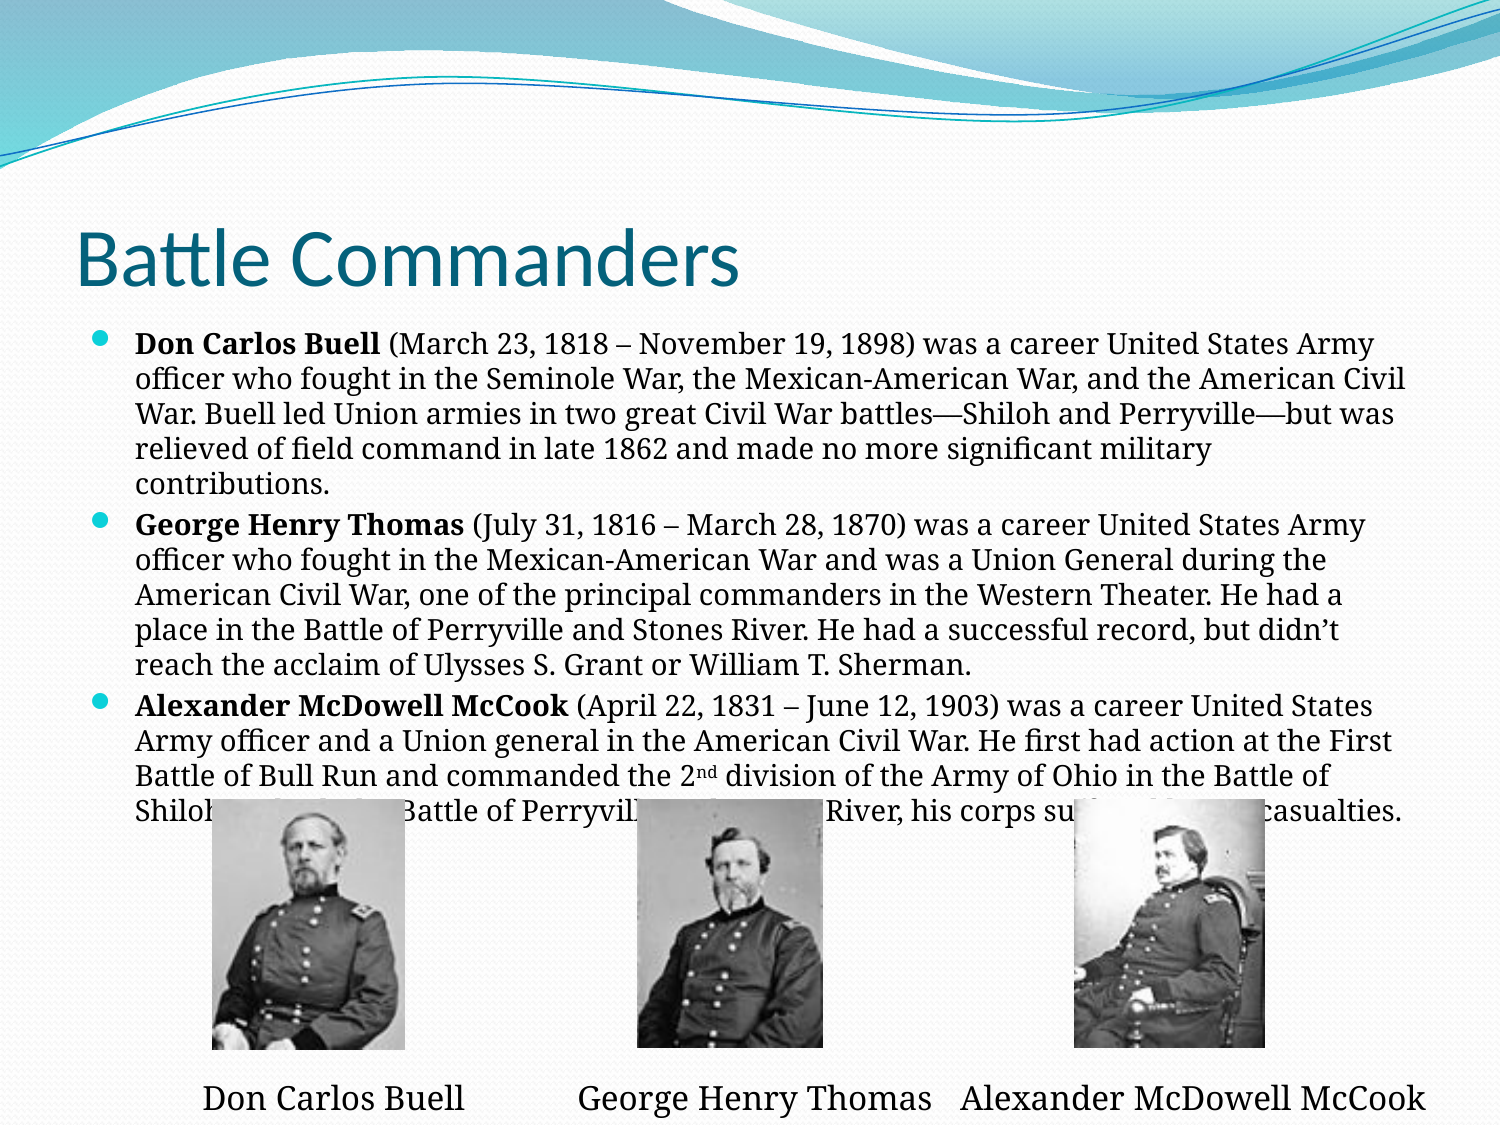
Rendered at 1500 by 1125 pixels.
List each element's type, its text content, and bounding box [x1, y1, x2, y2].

list Don Carlos Buell (March 23, 1818 – November 19, 1898) was a career United States Army officer who fought in the Seminole War, the Mexican-American War, and the American Civil War. Buell led Union armies in two great Civil War battles—Shiloh and Perryville—but was relieved of field command in late 1862 and made no more significant military contributions. George Henry Thomas (July 31, 1816 – March 28, 1870) was a career United States Army officer who fought in the Mexican-American War and was a Union General during the American Civil War, one of the principal commanders in the Western Theater. He had a place in the Battle of Perryville and Stones River. He had a successful record, but didn’t reach the acclaim of Ulysses S. Grant or William T. Sherman. Alexander McDowell McCook (April 22, 1831 – June 12, 1903) was a career United States Army officer and a Union general in the American Civil War. He first had action at the First Battle of Bull Run and commanded the 2nd division of the Army of Ohio in the Battle of Shiloh. In both the Battle of Perryville and Stones River, his corps suffered heavy casualties. [75, 317, 1425, 1038]
text_box George Henry Thomas [562, 1069, 945, 1125]
text_box Don Carlos Buell [187, 1069, 500, 1125]
title Battle Commanders [75, 115, 1425, 303]
picture [212, 799, 405, 1051]
picture [1074, 799, 1265, 1049]
picture [637, 799, 824, 1049]
text_box Alexander McDowell McCook [945, 1069, 1442, 1125]
